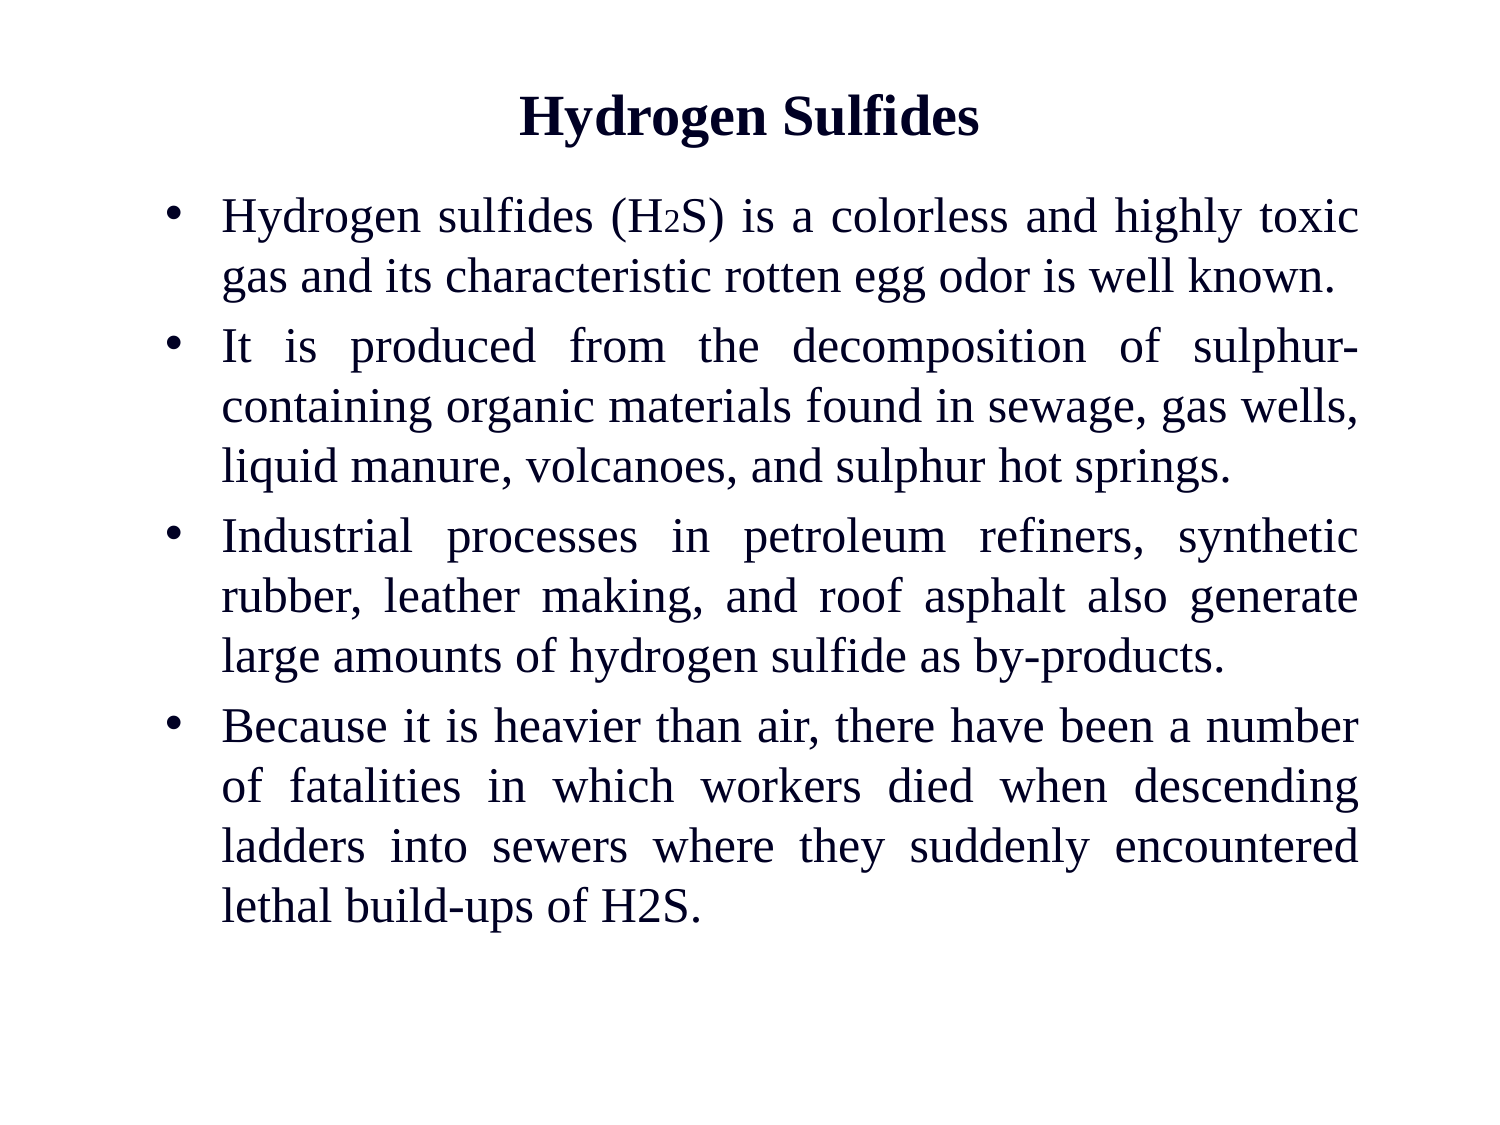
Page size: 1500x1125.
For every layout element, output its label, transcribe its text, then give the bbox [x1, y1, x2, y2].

title Hydrogen Sulfides [75, 62, 1425, 163]
list Hydrogen sulfides (H2S) is a colorless and highly toxic gas and its characteristic rotten egg odor is well known. It is produced from the decomposition of sulphur-containing organic materials found in sewage, gas wells, liquid manure, volcanoes, and sulphur hot springs. Industrial processes in petroleum refiners, synthetic rubber, leather making, and roof asphalt also generate large amounts of hydrogen sulfide as by-products. Because it is heavier than air, there have been a number of fatalities in which workers died when descending ladders into sewers where they suddenly encountered lethal build-ups of H2S. [150, 174, 1375, 988]
